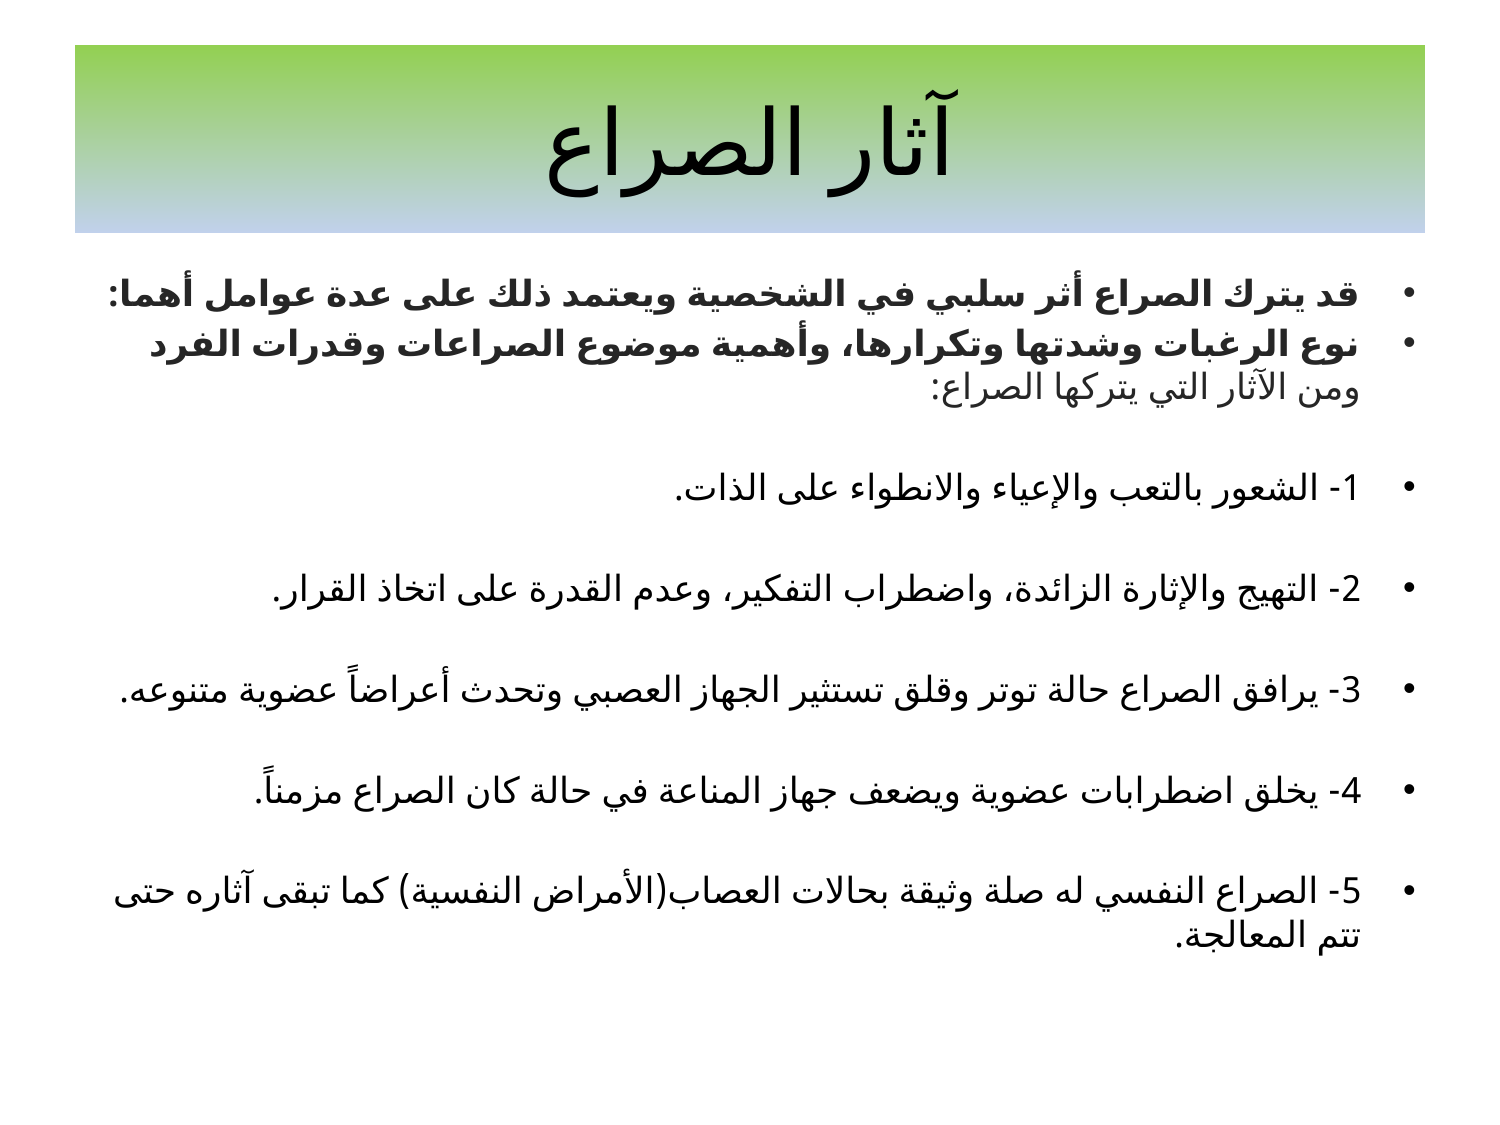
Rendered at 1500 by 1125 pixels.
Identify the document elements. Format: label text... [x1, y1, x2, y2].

title آثار الصراع [75, 45, 1425, 233]
list قد يترك الصراع أثر سلبي في الشخصية ويعتمد ذلك على عدة عوامل أهما: نوع الرغبات وشدتها وتكرارها، وأهمية موضوع الصراعات وقدرات الفرد ومن الآثار التي يتركها الصراع: 1- الشعور بالتعب والإعياء والانطواء على الذات. 2- التهيج والإثارة الزائدة، واضطراب التفكير، وعدم القدرة على اتخاذ القرار. 3- يرافق الصراع حالة توتر وقلق تستثير الجهاز العصبي وتحدث أعراضاً عضوية متنوعه. 4- يخلق اضطرابات عضوية ويضعف جهاز المناعة في حالة كان الصراع مزمناً. 5- الصراع النفسي له صلة وثيقة بحالات العصاب(الأمراض النفسية) كما تبقى آثاره حتى تتم المعالجة. [75, 262, 1425, 1005]
